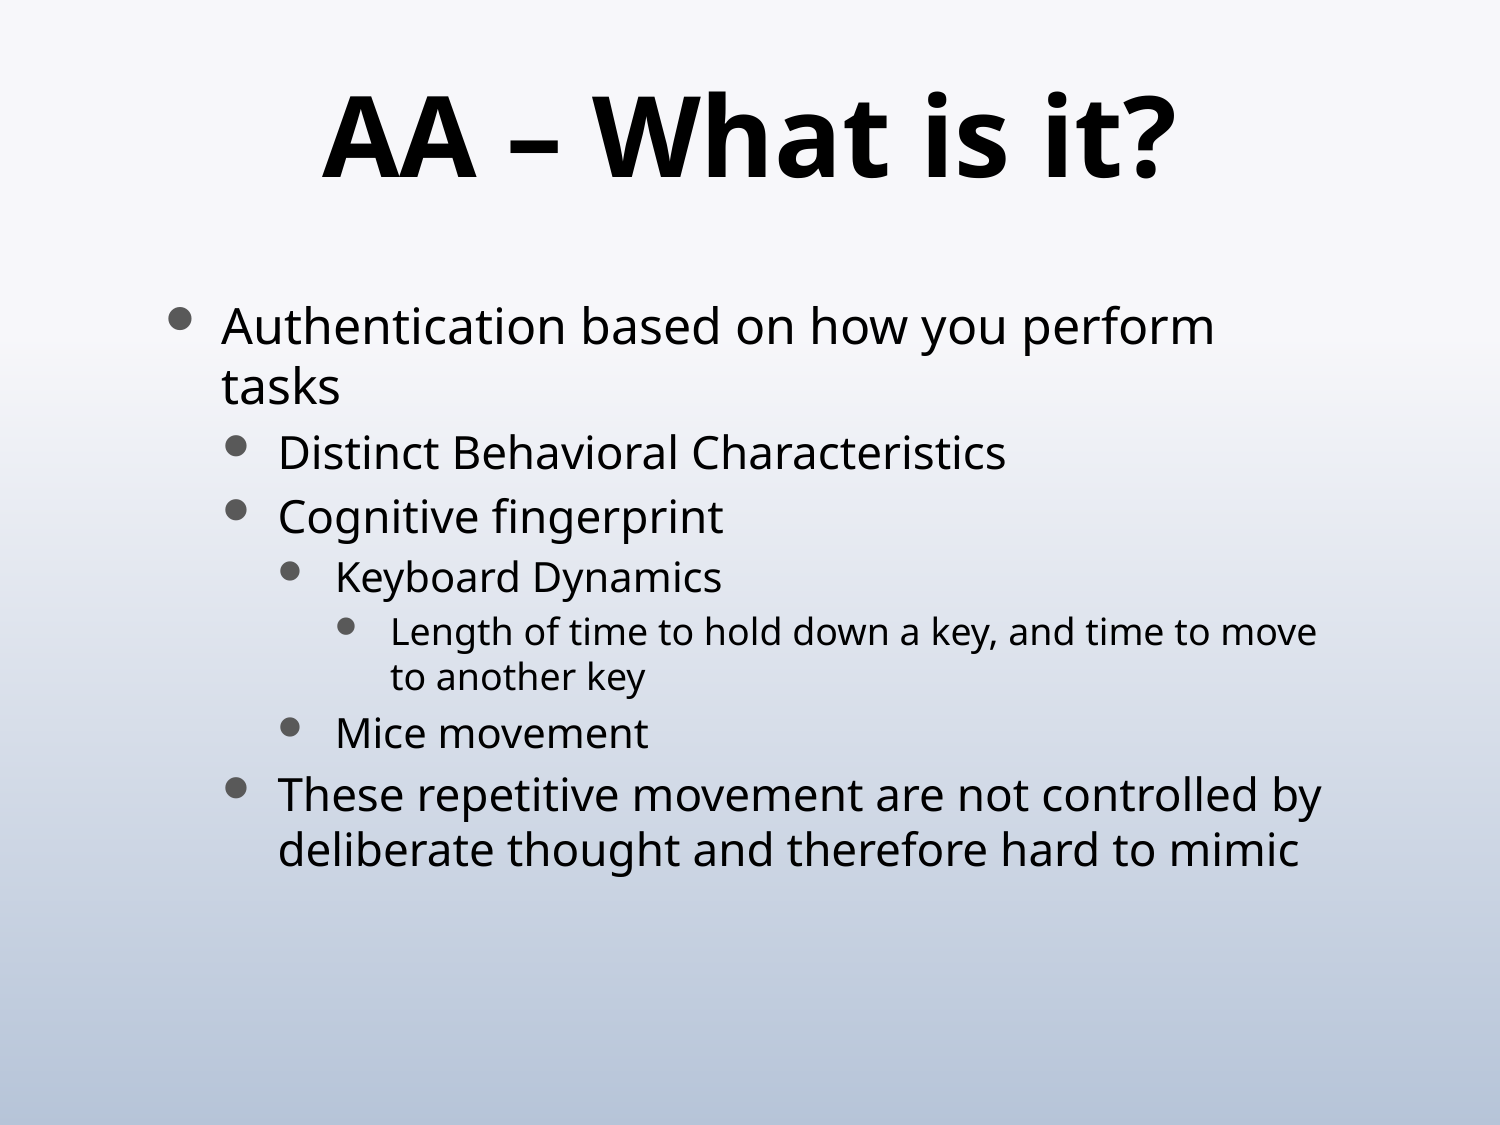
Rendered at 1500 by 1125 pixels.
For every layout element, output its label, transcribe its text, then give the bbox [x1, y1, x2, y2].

title AA – What is it? [150, 37, 1350, 245]
list Authentication based on how you perform tasks Distinct Behavioral Characteristics Cognitive fingerprint Keyboard Dynamics Length of time to hold down a key, and time to move to another key Mice movement These repetitive movement are not controlled by deliberate thought and therefore hard to mimic [150, 286, 1350, 993]
